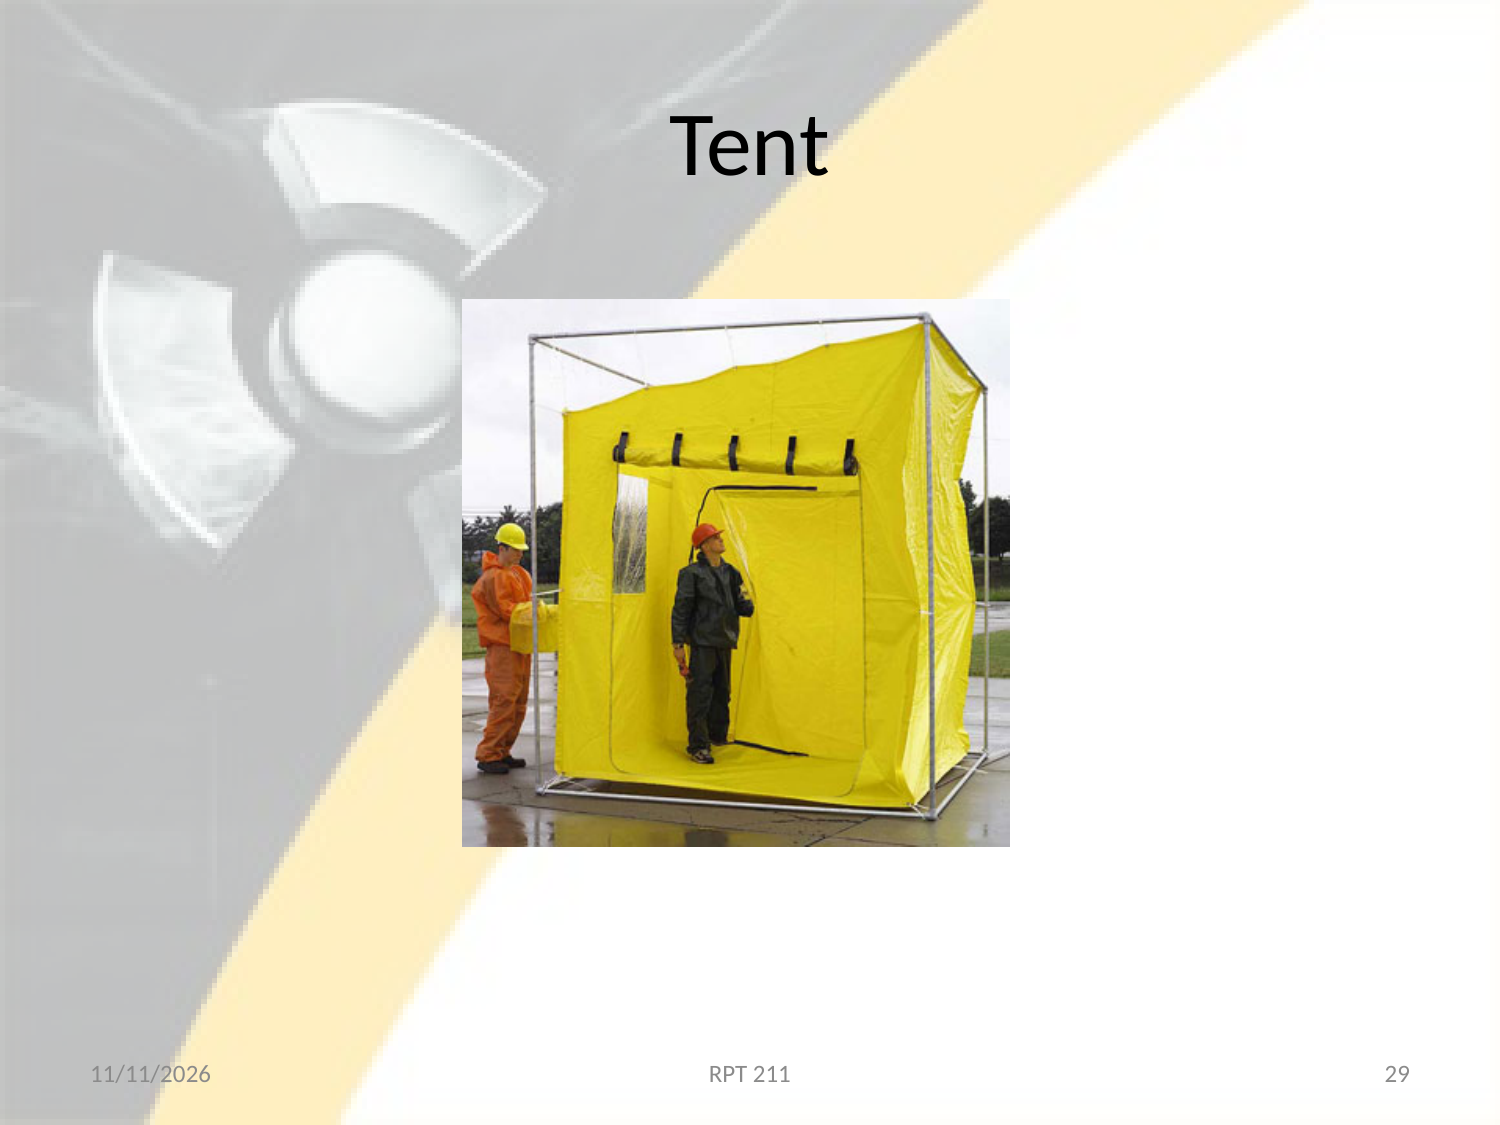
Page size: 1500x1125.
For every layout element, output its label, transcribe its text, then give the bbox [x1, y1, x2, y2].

picture [462, 299, 1010, 847]
footer RPT 211 [512, 1042, 988, 1103]
title Tent [75, 45, 1425, 233]
slide_number 29 [1074, 1042, 1425, 1103]
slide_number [75, 1042, 425, 1103]
